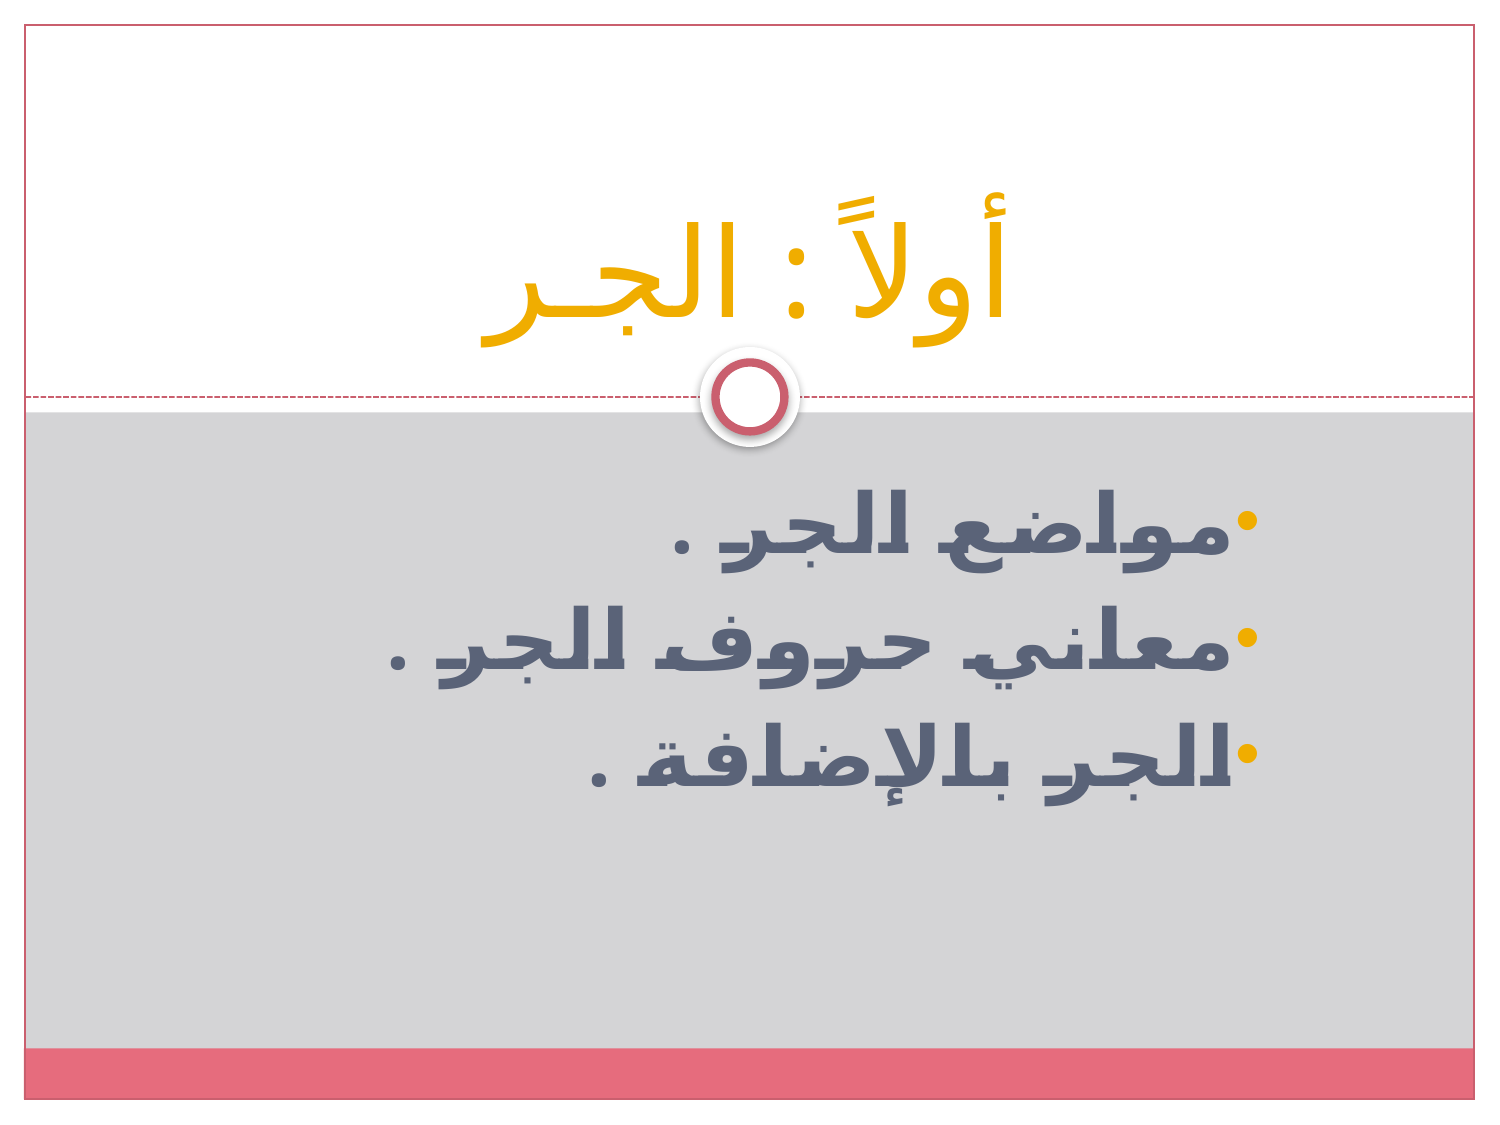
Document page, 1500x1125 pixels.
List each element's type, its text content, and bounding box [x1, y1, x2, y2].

subtitle مواضع الجر . معاني حروف الجر . الجر بالإضافة . [225, 462, 1275, 858]
title أولاً : الجـر [112, 62, 1388, 350]
